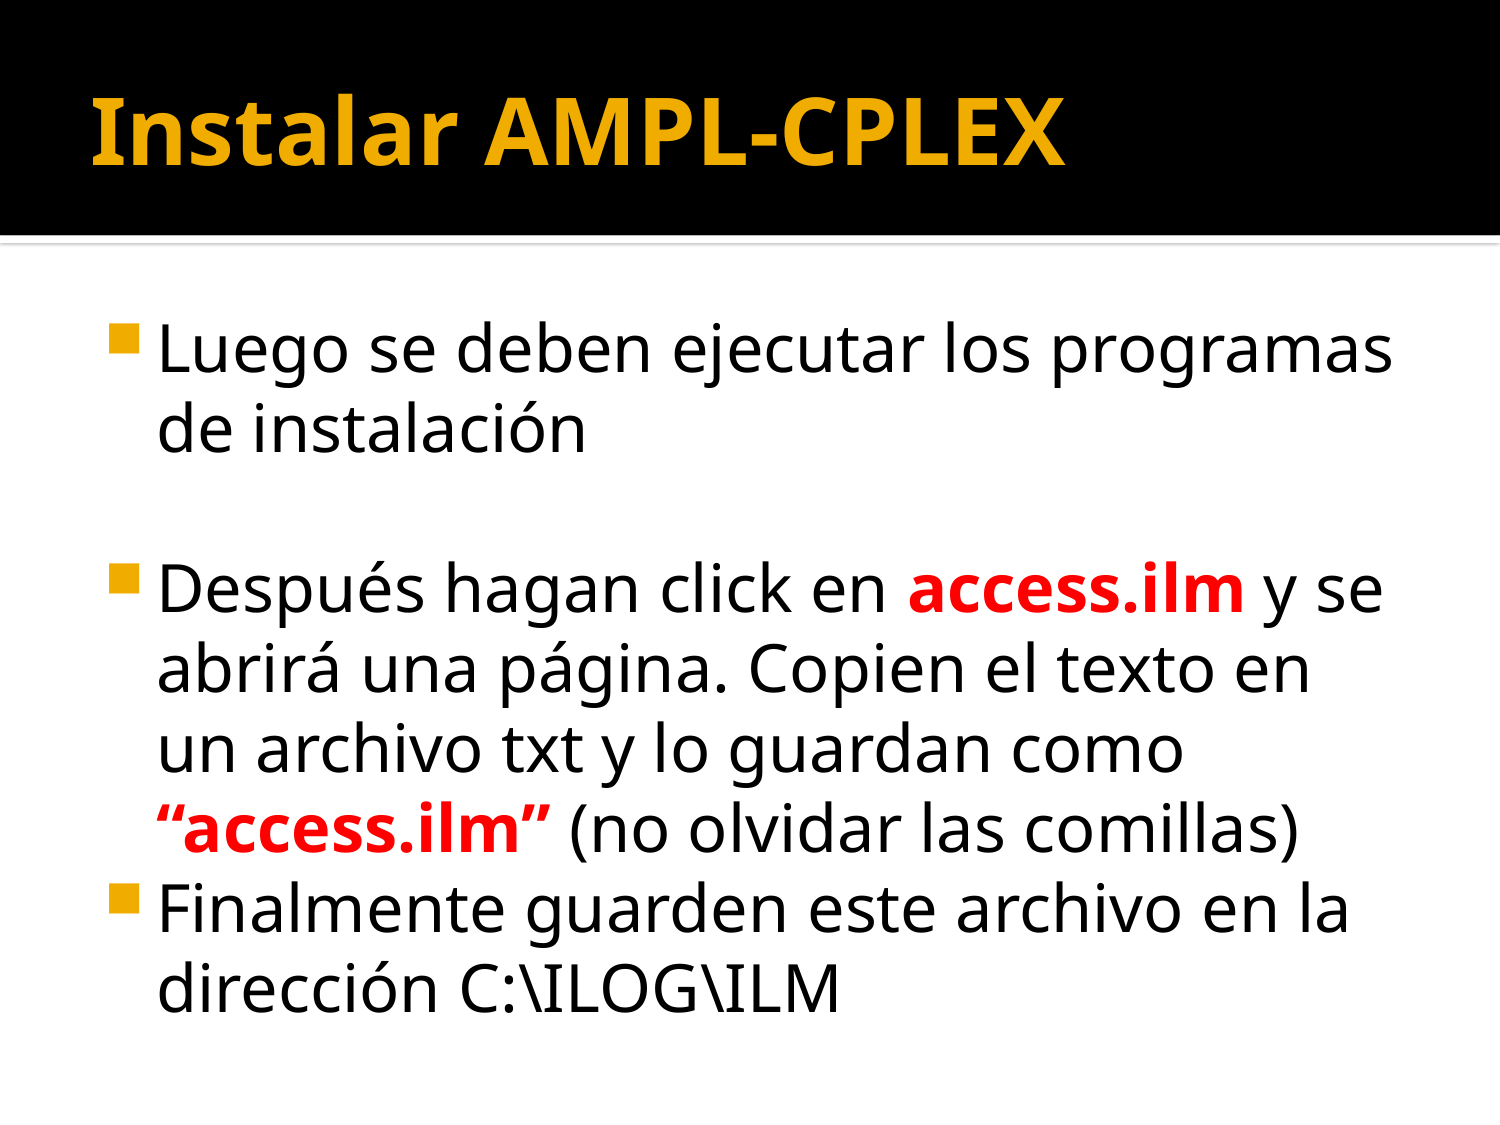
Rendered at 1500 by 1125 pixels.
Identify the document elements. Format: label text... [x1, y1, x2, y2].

title Instalar AMPL-CPLEX [75, 25, 1425, 231]
list Luego se deben ejecutar los programas de instalación Después hagan click en access.ilm y se abrirá una página. Copien el texto en un archivo txt y lo guardan como “access.ilm” (no olvidar las comillas) Finalmente guarden este archivo en la dirección C:\ILOG\ILM [75, 291, 1425, 1050]
